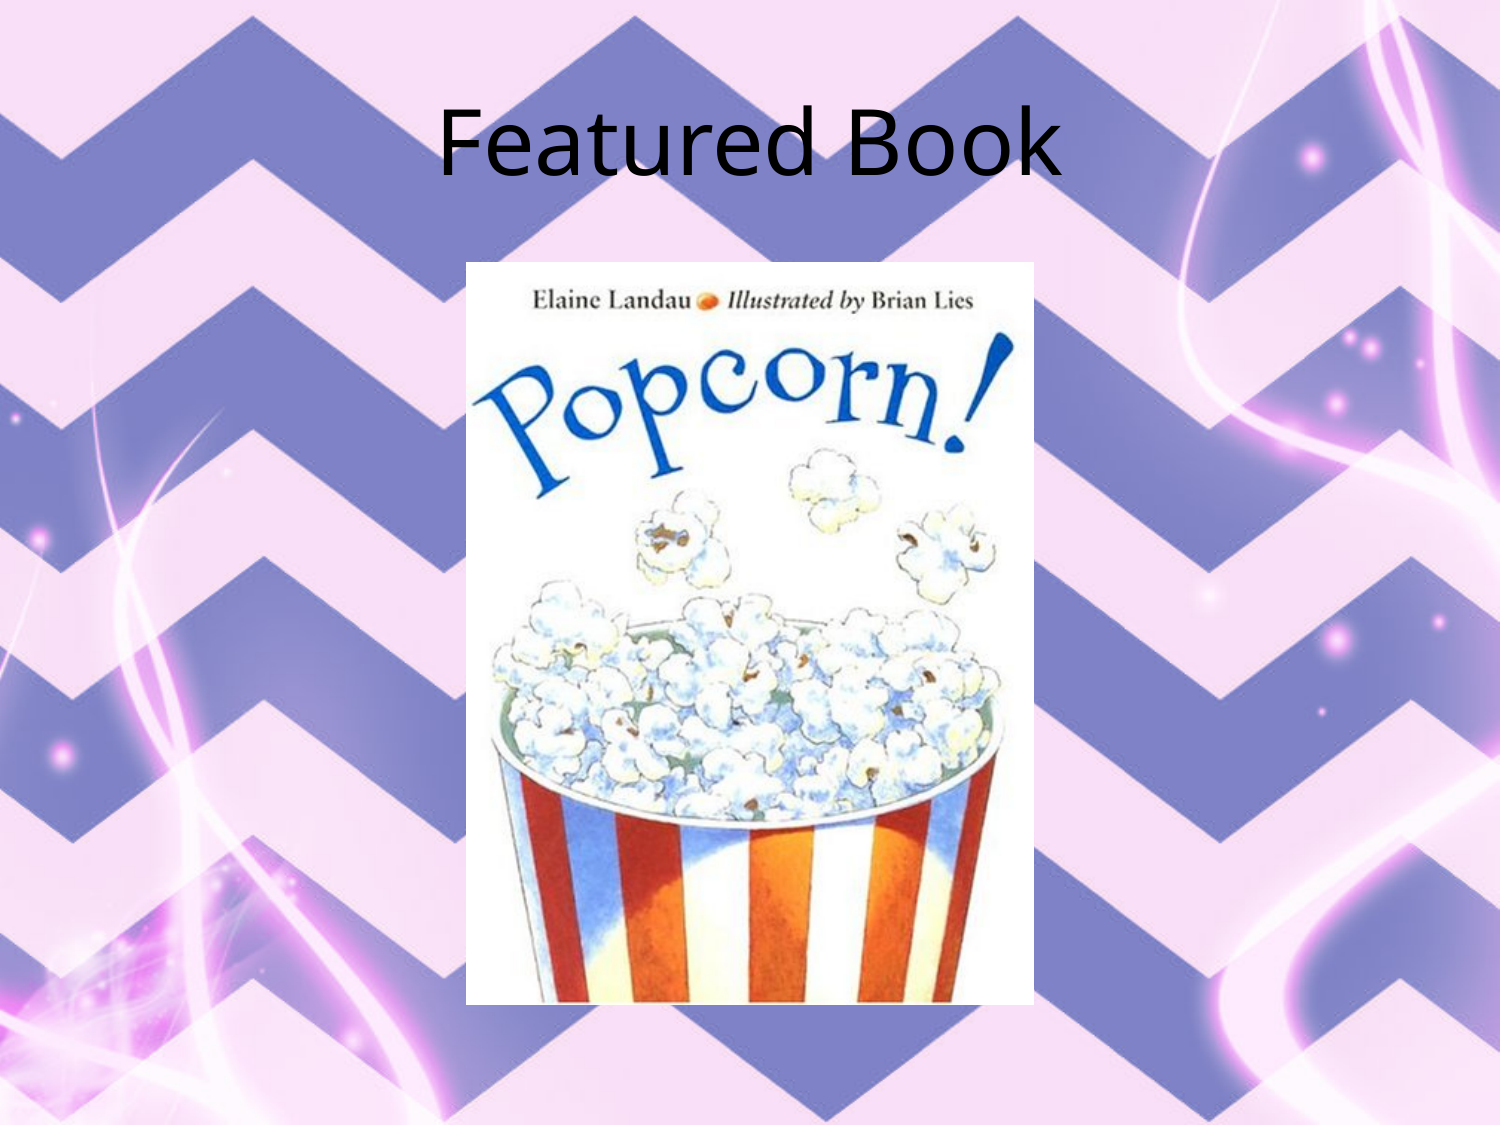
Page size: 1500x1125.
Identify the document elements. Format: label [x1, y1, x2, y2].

picture [0, 0, 1500, 1125]
list [74, 262, 1426, 1006]
